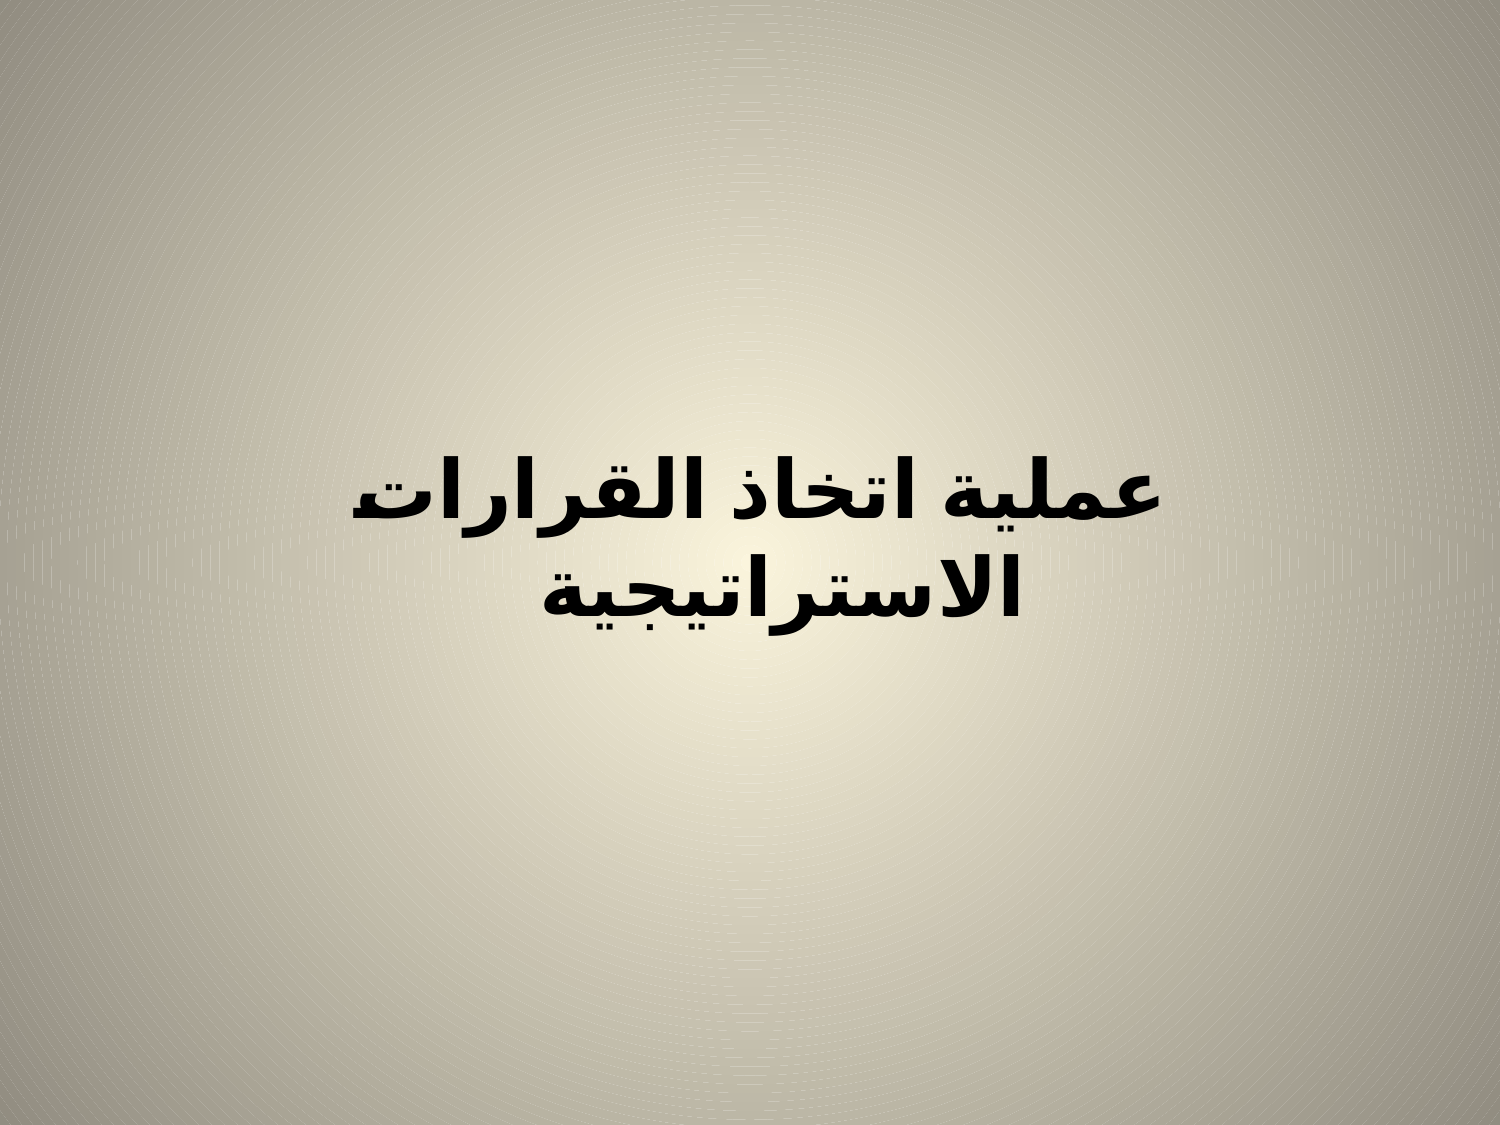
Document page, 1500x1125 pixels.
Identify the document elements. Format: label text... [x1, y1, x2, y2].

title عملية اتخاذ القرارات الاستراتيجية [123, 231, 1399, 741]
